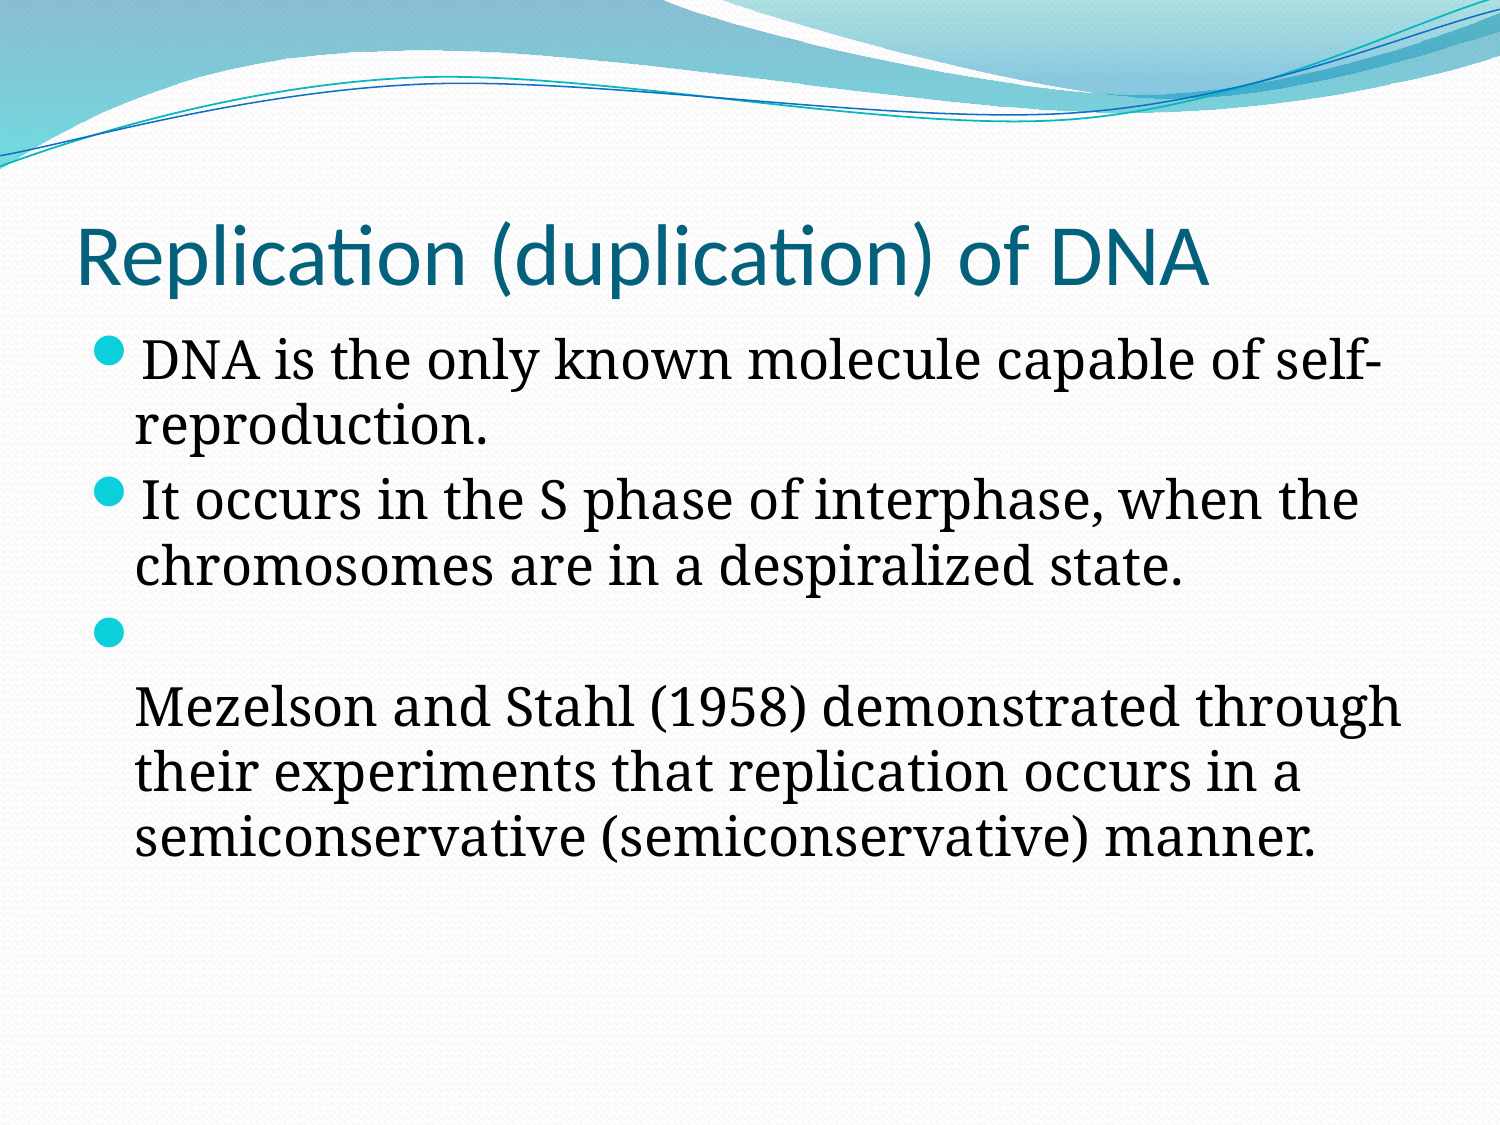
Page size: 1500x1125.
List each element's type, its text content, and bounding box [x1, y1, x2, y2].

title Replication (duplication) of DNA [75, 115, 1425, 303]
list DNA is the only known molecule capable of self-reproduction. It occurs in the S phase of interphase, when the chromosomes are in a despiralized state. Mezelson and Stahl (1958) demonstrated through their experiments that replication occurs in a semiconservative (semiconservative) manner. [75, 317, 1425, 1038]
